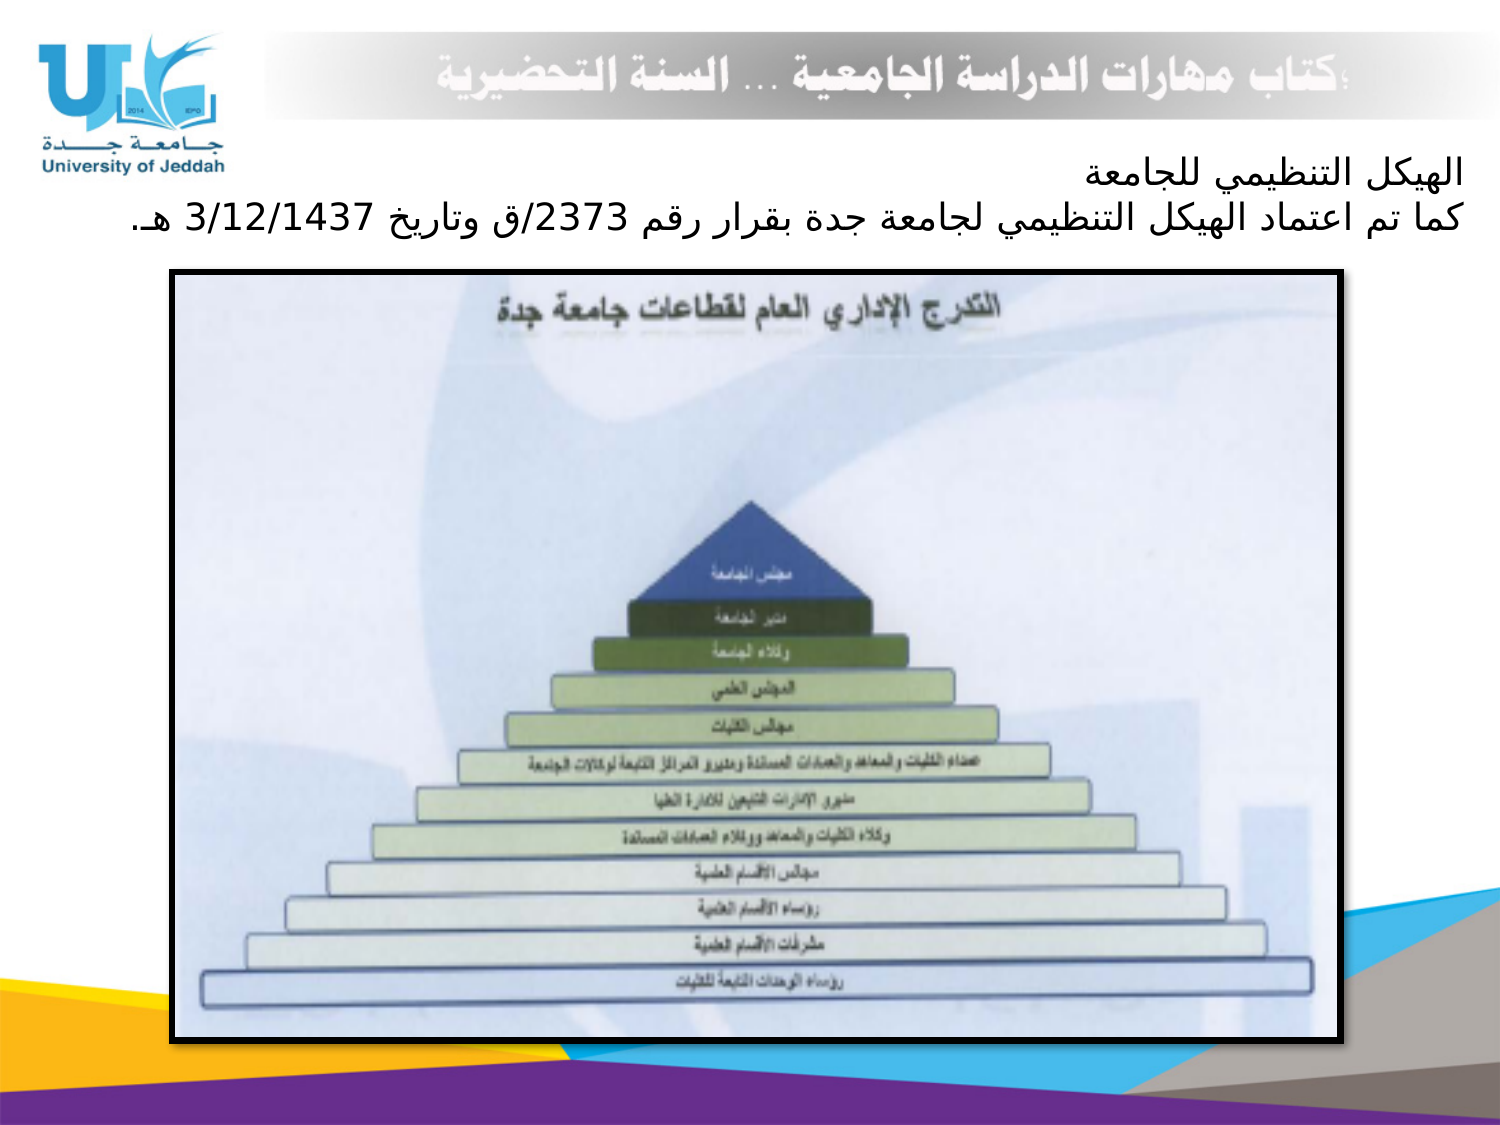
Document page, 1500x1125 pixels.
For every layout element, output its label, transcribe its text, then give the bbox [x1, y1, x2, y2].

text_box الهيكل التنظيمي للجامعة كما تم اعتماد الهيكل التنظيمي لجامعة جدة بقرار رقم 2373/ق وتاريخ 3/12/1437 هـ. [114, 140, 1480, 291]
picture [0, 0, 1500, 1125]
